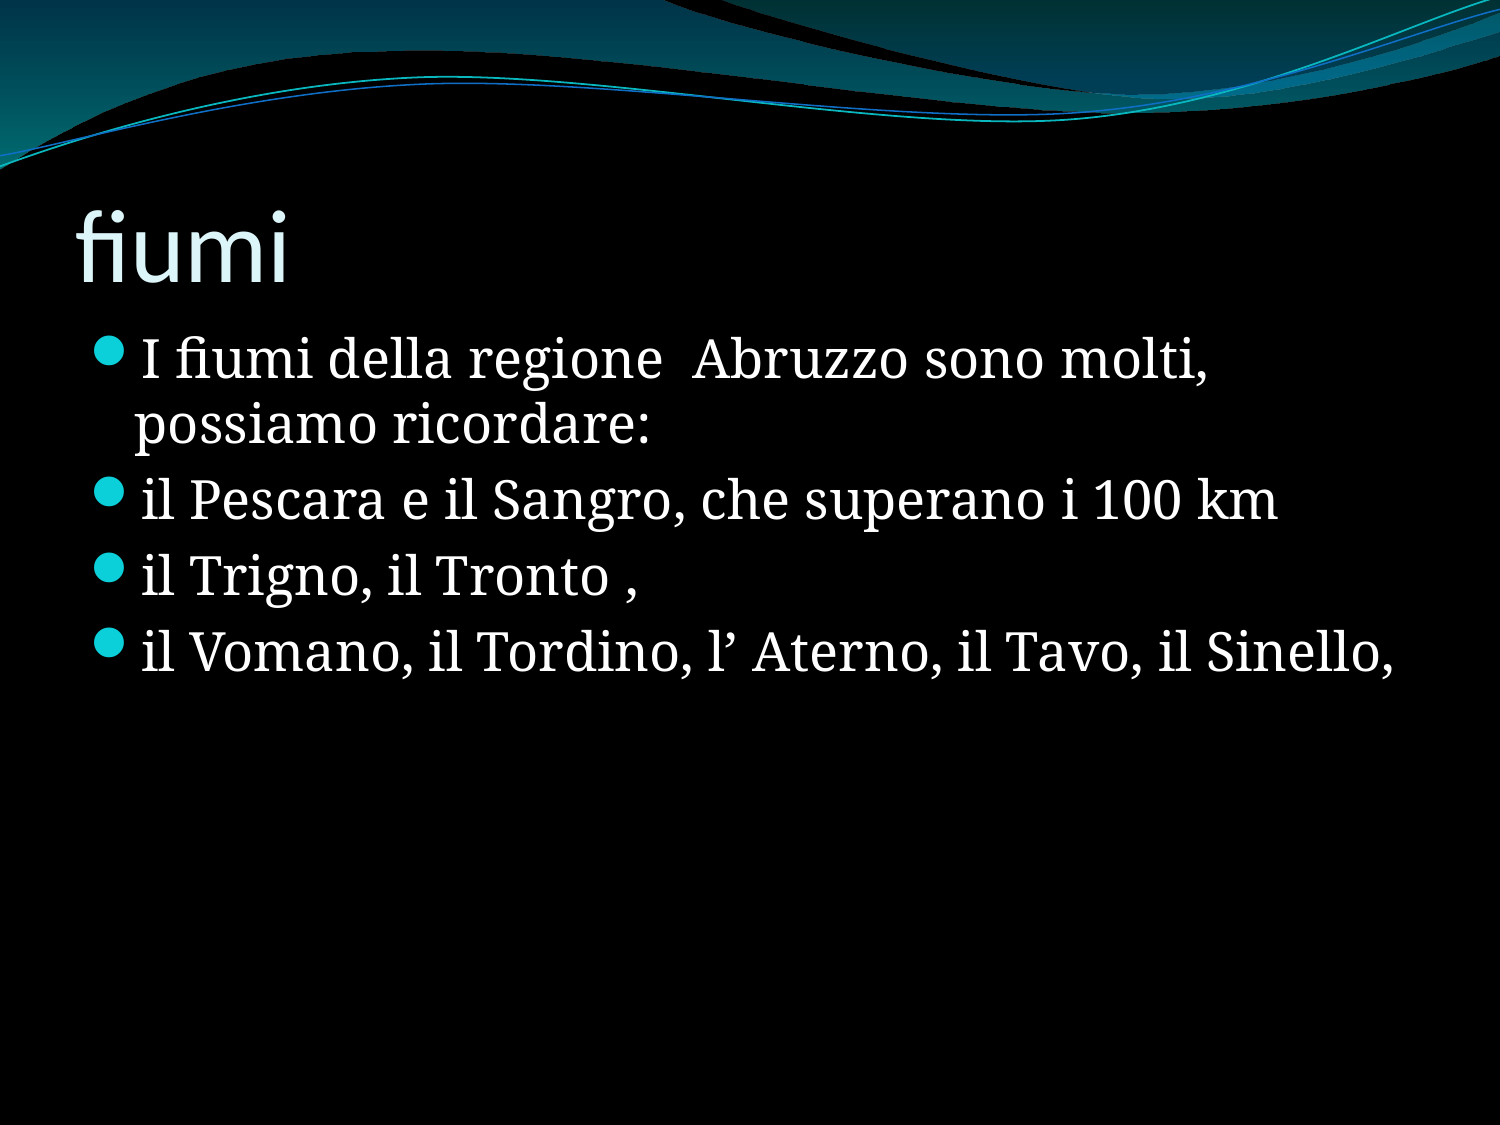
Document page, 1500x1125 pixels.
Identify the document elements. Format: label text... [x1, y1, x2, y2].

list I fiumi della regione Abruzzo sono molti, possiamo ricordare: il Pescara e il Sangro, che superano i 100 km il Trigno, il Tronto , il Vomano, il Tordino, l’ Aterno, il Tavo, il Sinello, [75, 317, 1425, 1038]
title fiumi [75, 115, 1425, 303]
